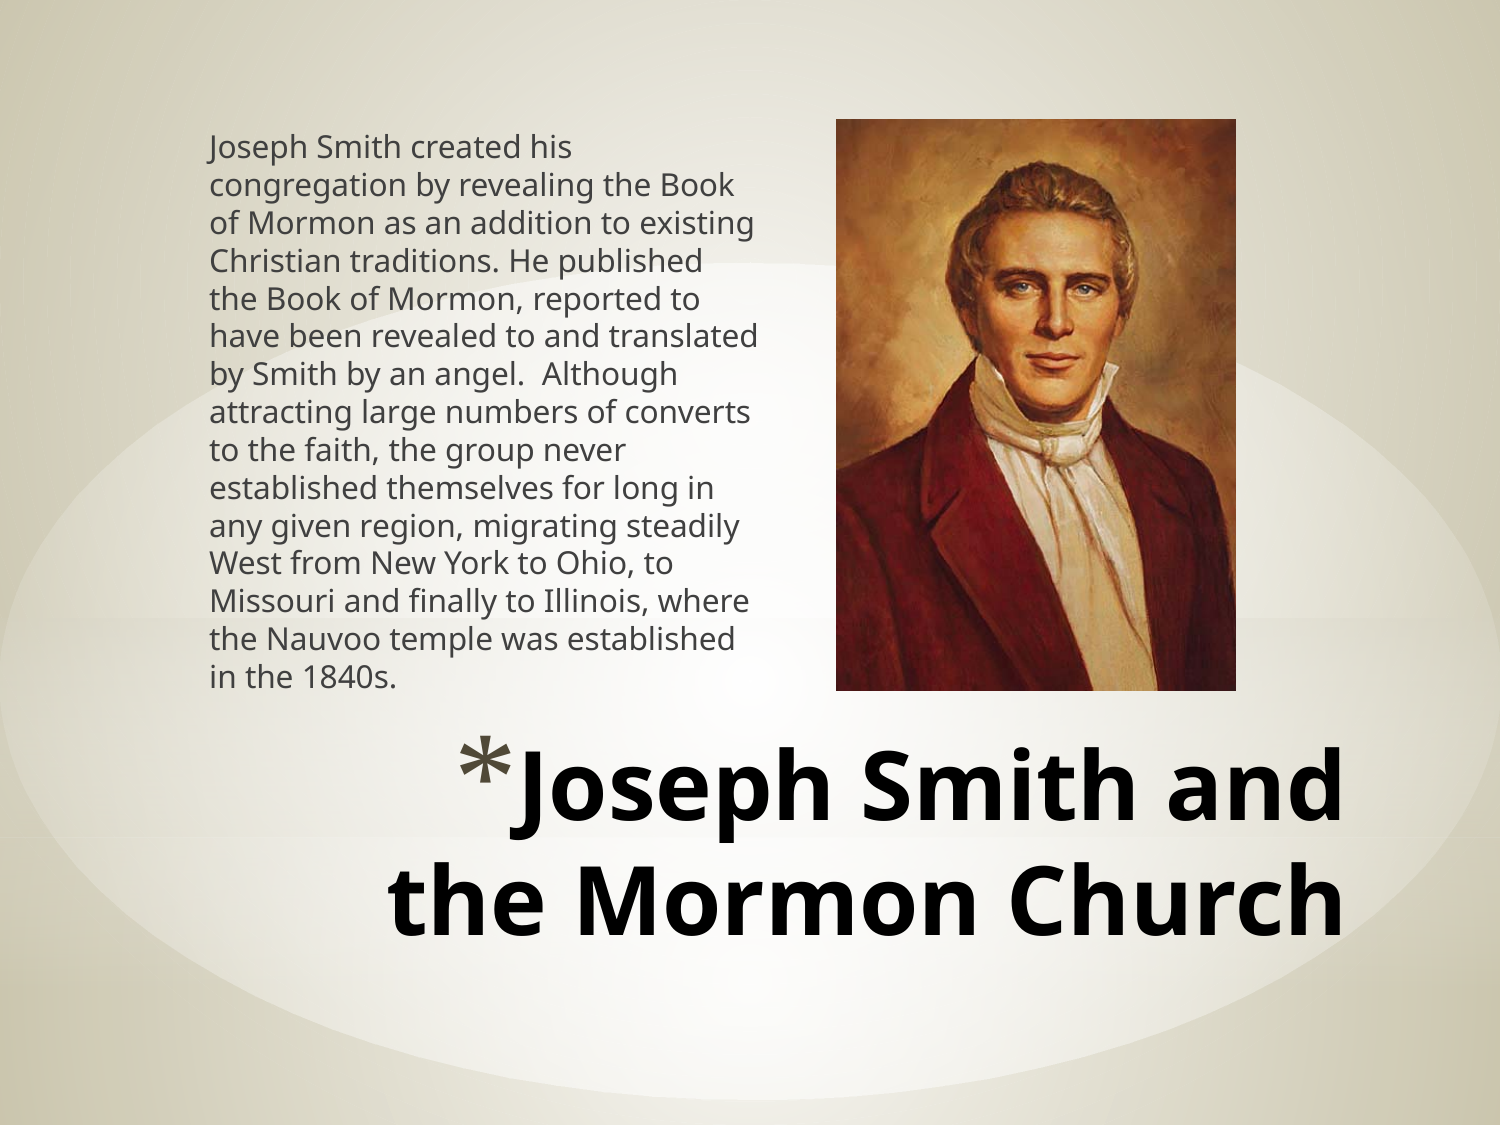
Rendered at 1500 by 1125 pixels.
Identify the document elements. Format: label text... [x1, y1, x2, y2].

title Joseph Smith and the Mormon Church [294, 717, 1363, 905]
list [836, 119, 1237, 691]
list Joseph Smith created his congregation by revealing the Book of Mormon as an addition to existing Christian traditions. He published the Book of Mormon, reported to have been revealed to and translated by Smith by an angel. Although attracting large numbers of converts to the faith, the group never established themselves for long in any given region, migrating steadily West from New York to Ohio, to Missouri and finally to Illinois, where the Nauvoo temple was established in the 1840s. [187, 120, 775, 713]
